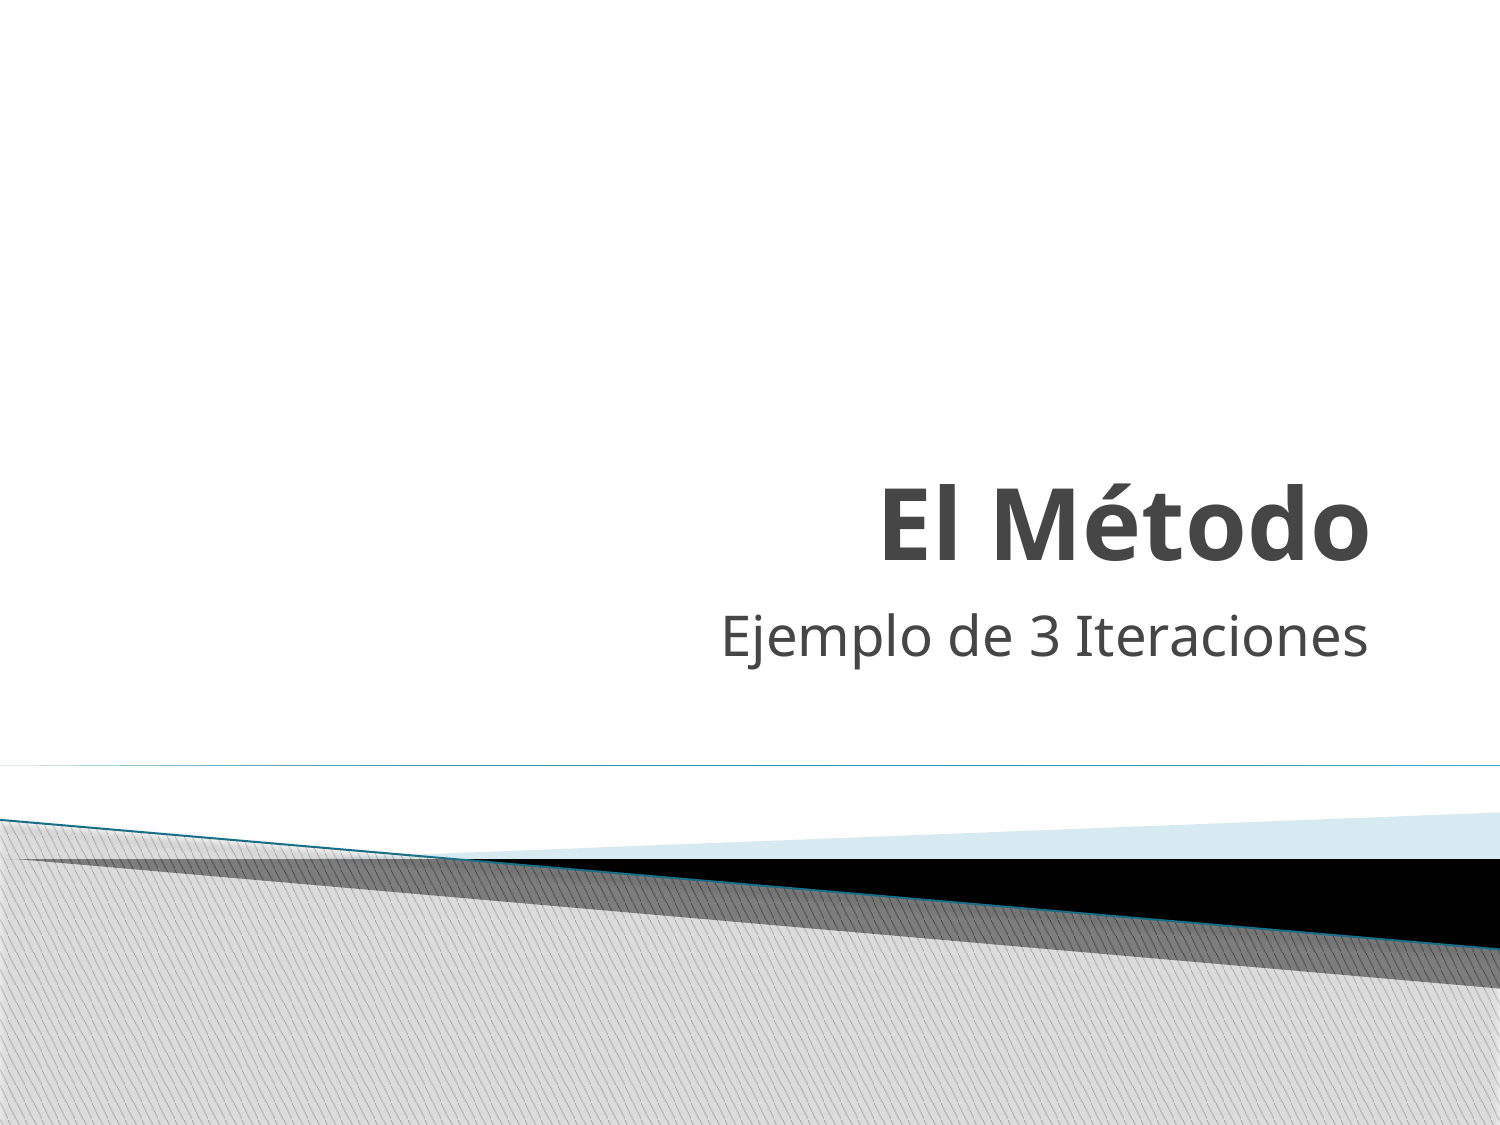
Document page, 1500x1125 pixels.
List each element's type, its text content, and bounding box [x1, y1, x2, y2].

title El Método [112, 287, 1388, 588]
subtitle Ejemplo de 3 Iteraciones [112, 592, 1388, 790]
picture [5, 859, 1500, 989]
